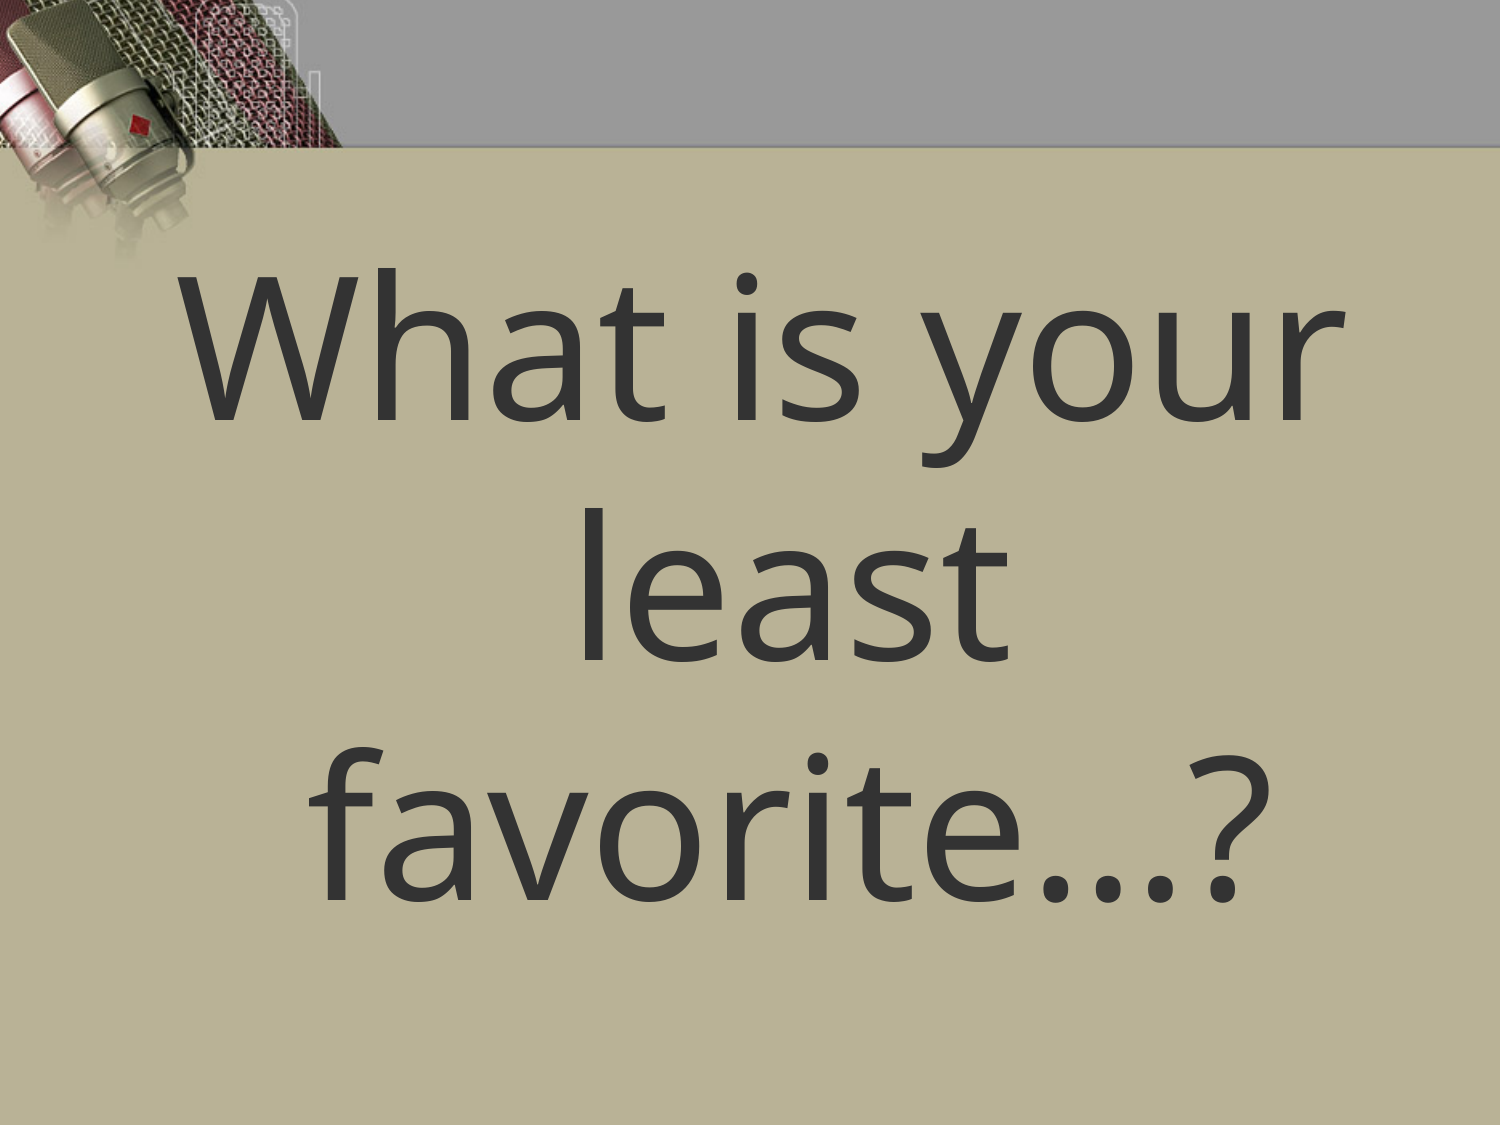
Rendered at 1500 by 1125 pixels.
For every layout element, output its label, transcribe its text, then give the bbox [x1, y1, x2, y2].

picture [0, 0, 1500, 1125]
list What is your least favorite…? [62, 212, 1463, 1051]
